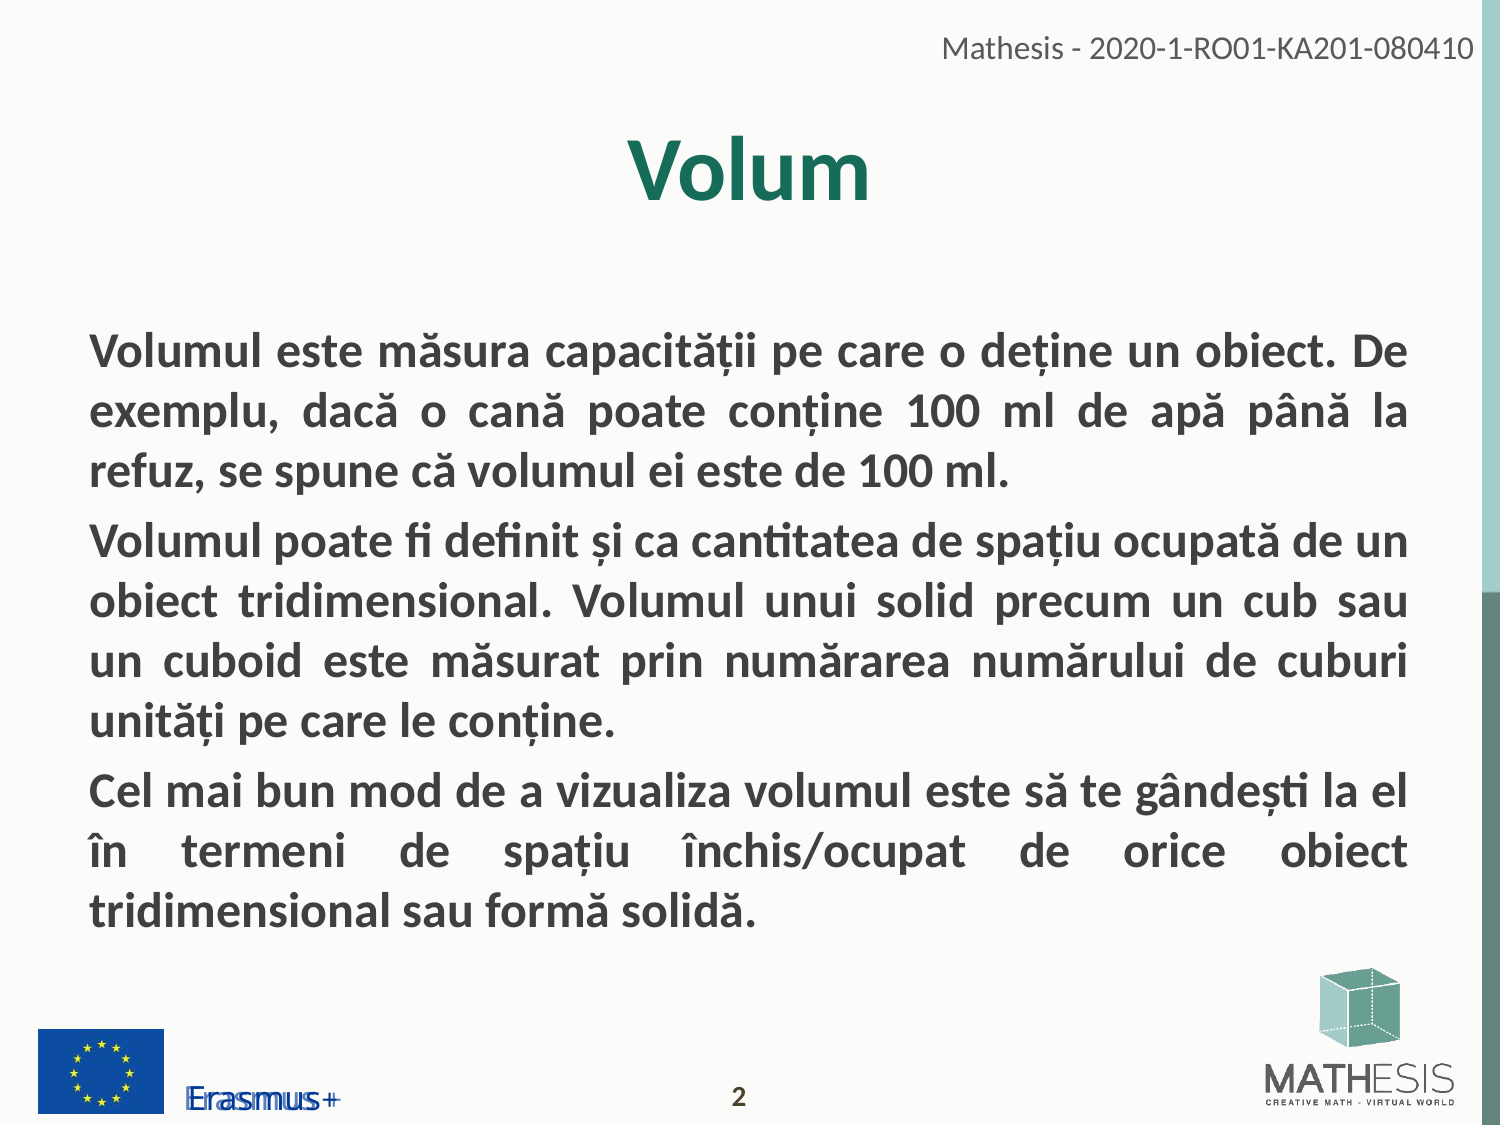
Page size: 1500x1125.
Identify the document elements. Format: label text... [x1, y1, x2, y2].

list Volumul este măsura capacității pe care o deține un obiect. De exemplu, dacă o cană poate conține 100 ml de apă până la refuz, se spune că volumul ei este de 100 ml. Volumul poate fi definit și ca cantitatea de spațiu ocupată de un obiect tridimensional. Volumul unui solid precum un cub sau un cuboid este măsurat prin numărarea numărului de cuburi unități pe care le conține. Cel mai bun mod de a vizualiza volumul este să te gândești la el în termeni de spațiu închis/ocupat de orice obiect tridimensional sau formă solidă. [75, 310, 1425, 984]
picture [38, 1029, 164, 1114]
title Volum [75, 101, 1425, 290]
